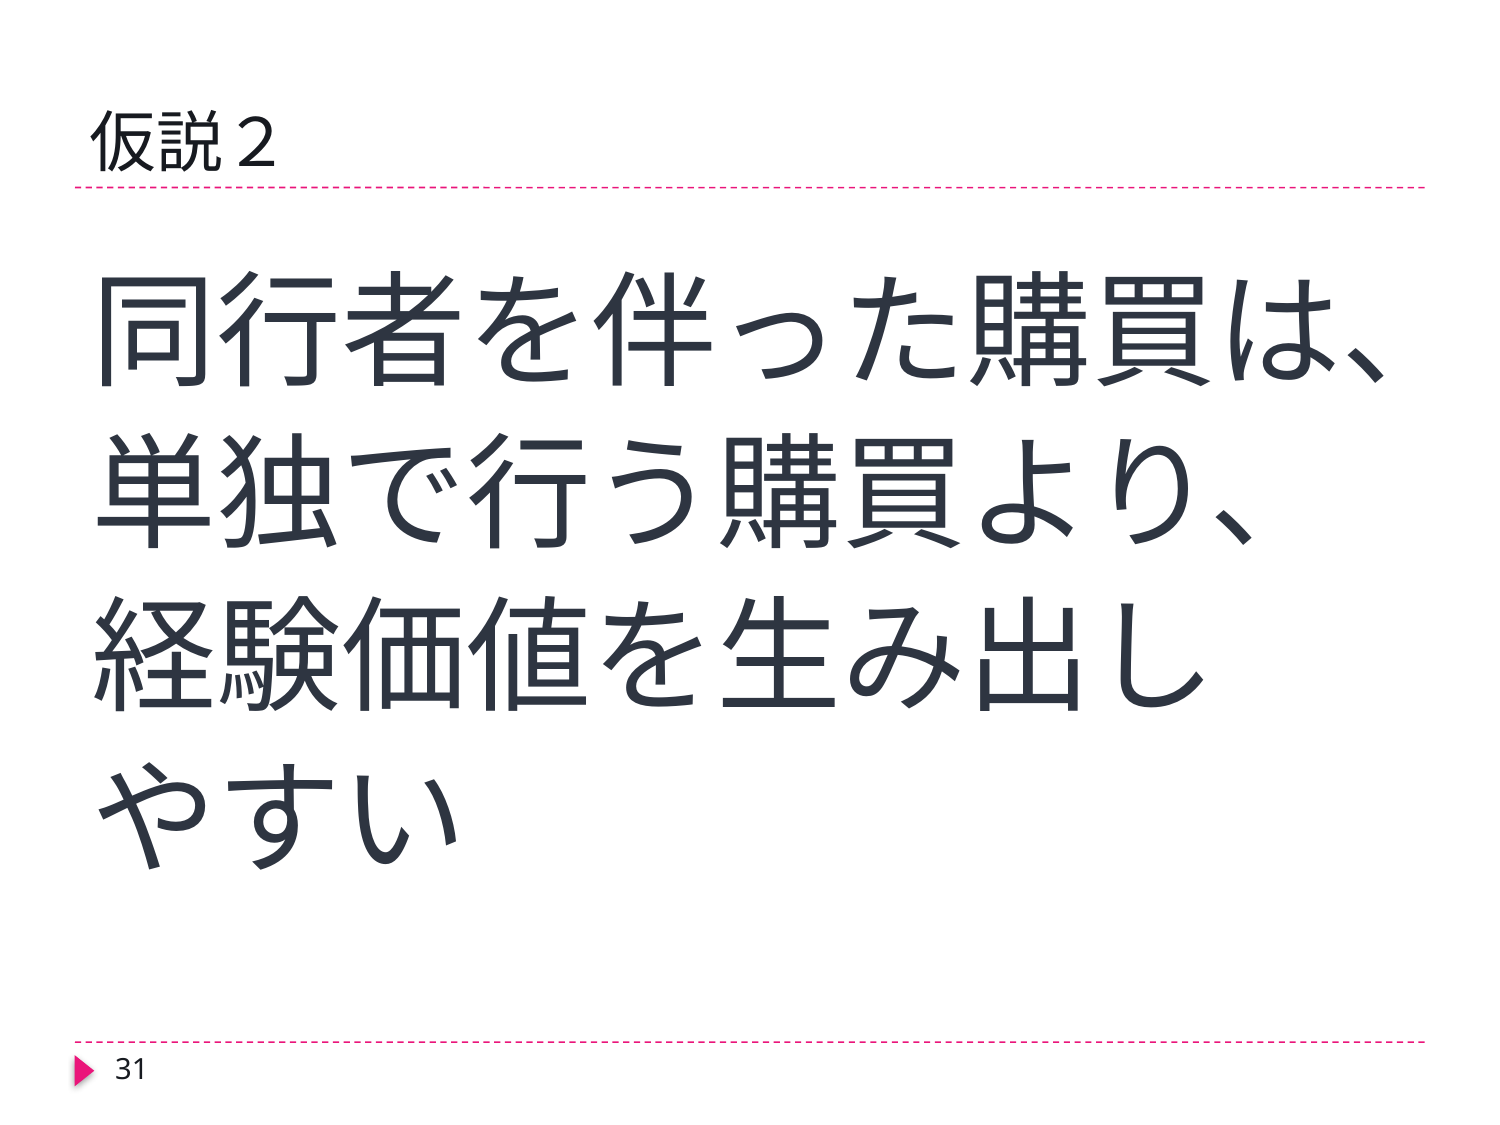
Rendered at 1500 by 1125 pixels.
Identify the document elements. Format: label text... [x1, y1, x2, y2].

slide_number 31 [100, 1042, 426, 1103]
list 同行者を伴った購買は、 単独で行う購買より、 経験価値を生み出し やすい [76, 243, 1427, 1054]
title 仮説２ [75, 24, 1425, 188]
